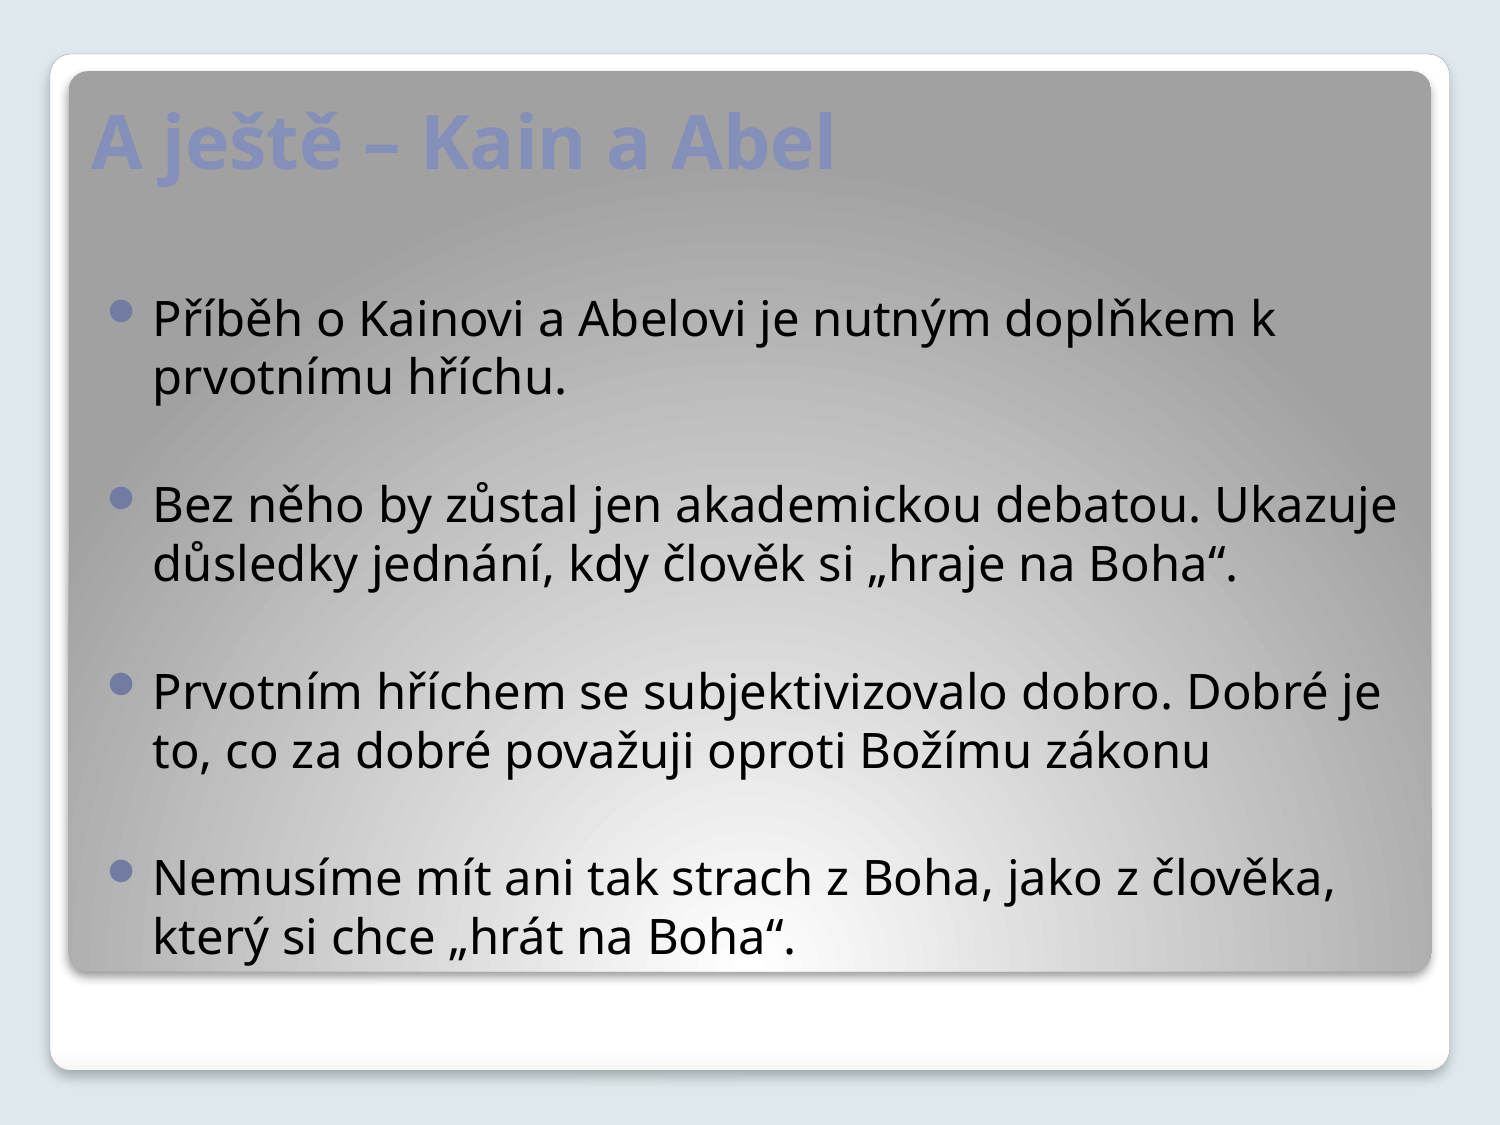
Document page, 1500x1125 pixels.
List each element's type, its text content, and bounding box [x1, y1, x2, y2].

list Příběh o Kainovi a Abelovi je nutným doplňkem k prvotnímu hříchu. Bez něho by zůstal jen akademickou debatou. Ukazuje důsledky jednání, kdy člověk si „hraje na Boha“. Prvotním hříchem se subjektivizovalo dobro. Dobré je to, co za dobré považuji oproti Božímu zákonu Nemusíme mít ani tak strach z Boha, jako z člověka, který si chce „hrát na Boha“. [76, 208, 1420, 1025]
title A ještě – Kain a Abel [76, 66, 1420, 192]
